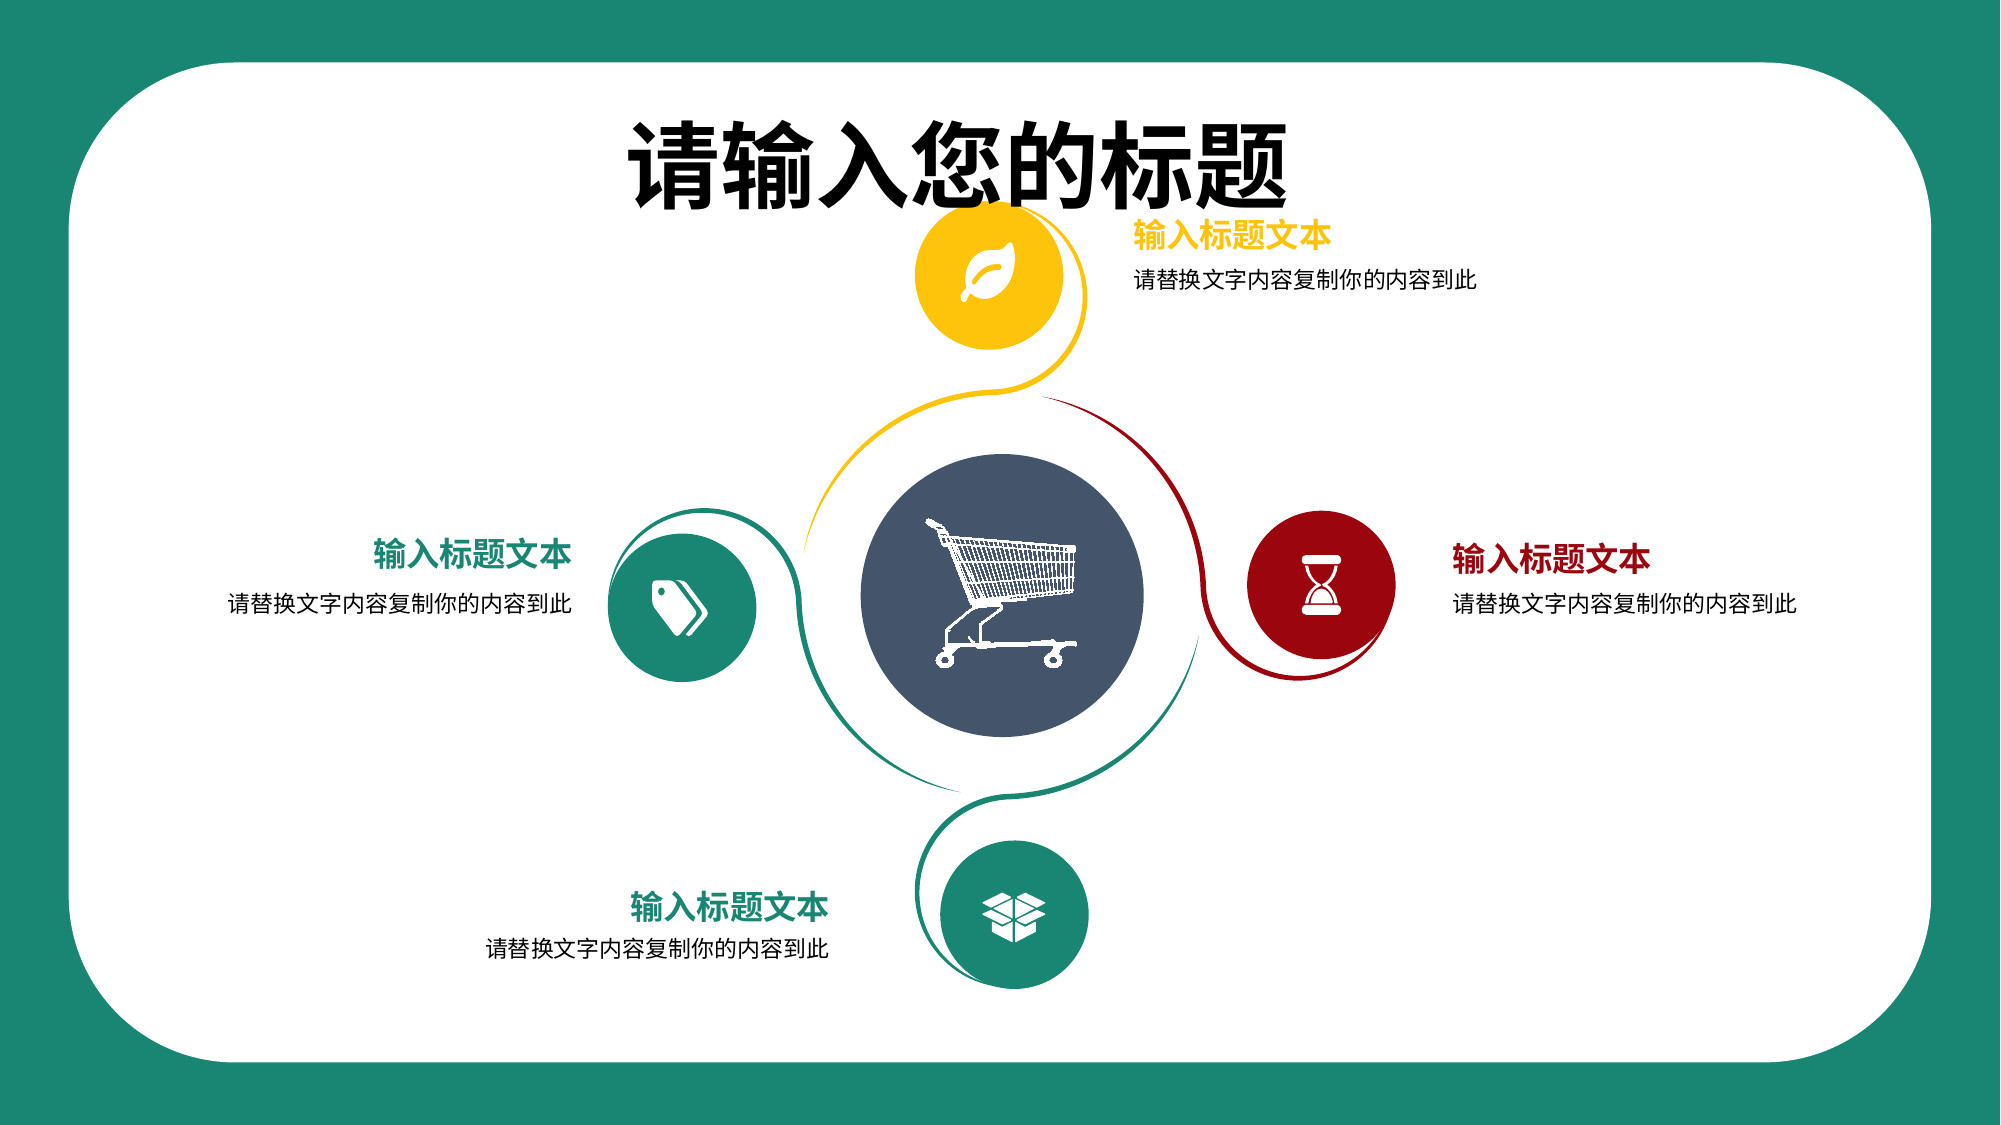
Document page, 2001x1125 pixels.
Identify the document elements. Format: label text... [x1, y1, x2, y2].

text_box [117, 883, 830, 998]
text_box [90, 532, 573, 670]
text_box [1452, 538, 1882, 675]
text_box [1396, 214, 1883, 351]
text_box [607, 201, 1396, 989]
text_box 请输入您的标题 [625, 106, 1309, 201]
